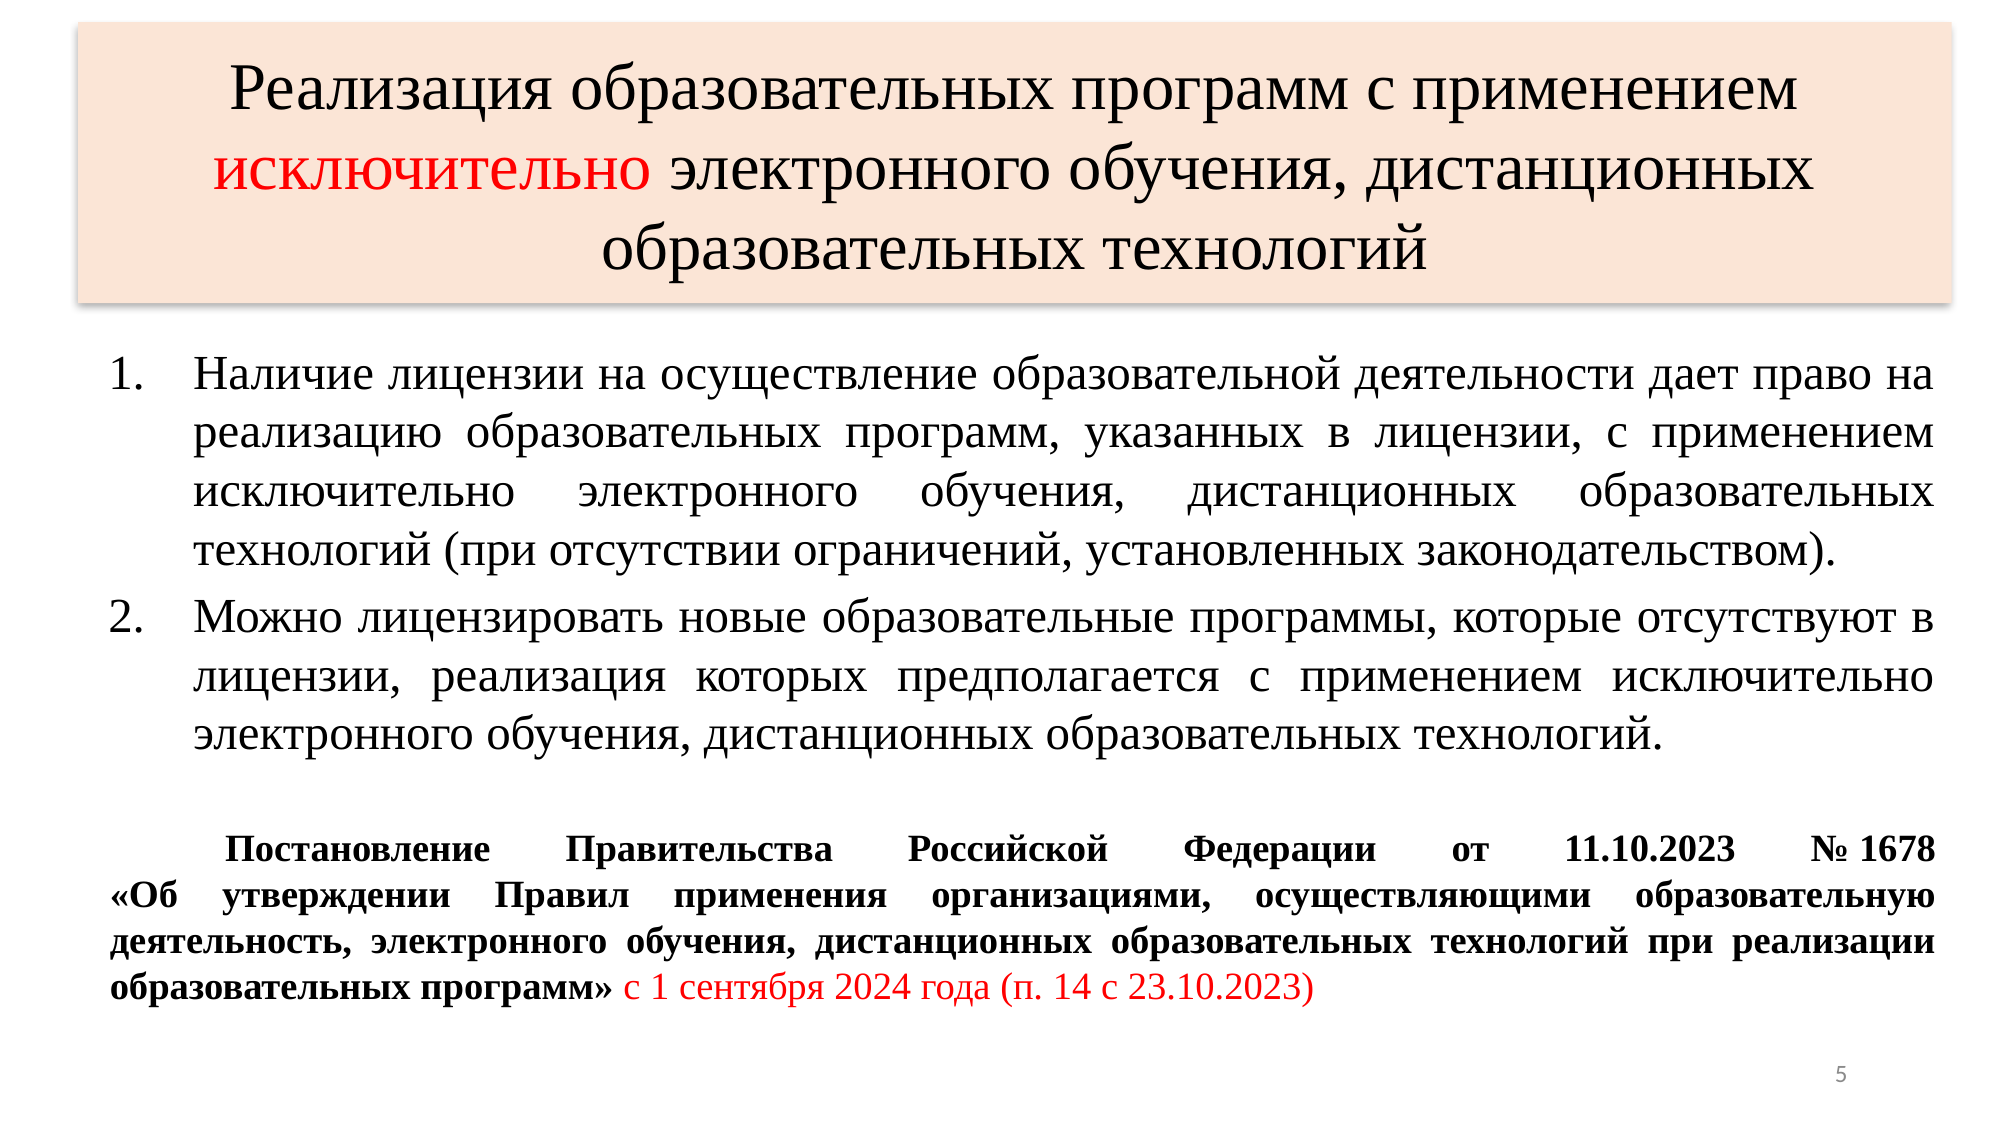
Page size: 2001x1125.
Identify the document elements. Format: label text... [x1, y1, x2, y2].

text_box Реализация образовательных программ с применением исключительно электронного обучения, дистанционных образовательных технологий [78, 22, 1952, 304]
slide_number 5 [1412, 1042, 1863, 1103]
list Наличие лицензии на осуществление образовательной деятельности дает право на реализацию образовательных программ, указанных в лицензии, с применением исключительно электронного обучения, дистанционных образовательных технологий (при отсутствии ограничений, установленных законодательством). Можно лицензировать новые образовательные программы, которые отсутствуют в лицензии, реализация которых предполагается с применением исключительно электронного обучения, дистанционных образовательных технологий. Постановление Правительства Российской Федерации от 11.10.2023 № 1678 «Об утверждении Правил применения организациями, осуществляющими образовательную деятельность, электронного обучения, дистанционных образовательных технологий при реализации образовательных программ» с 1 сентября 2024 года (п. 14 с 23.10.2023) [93, 332, 1952, 1047]
